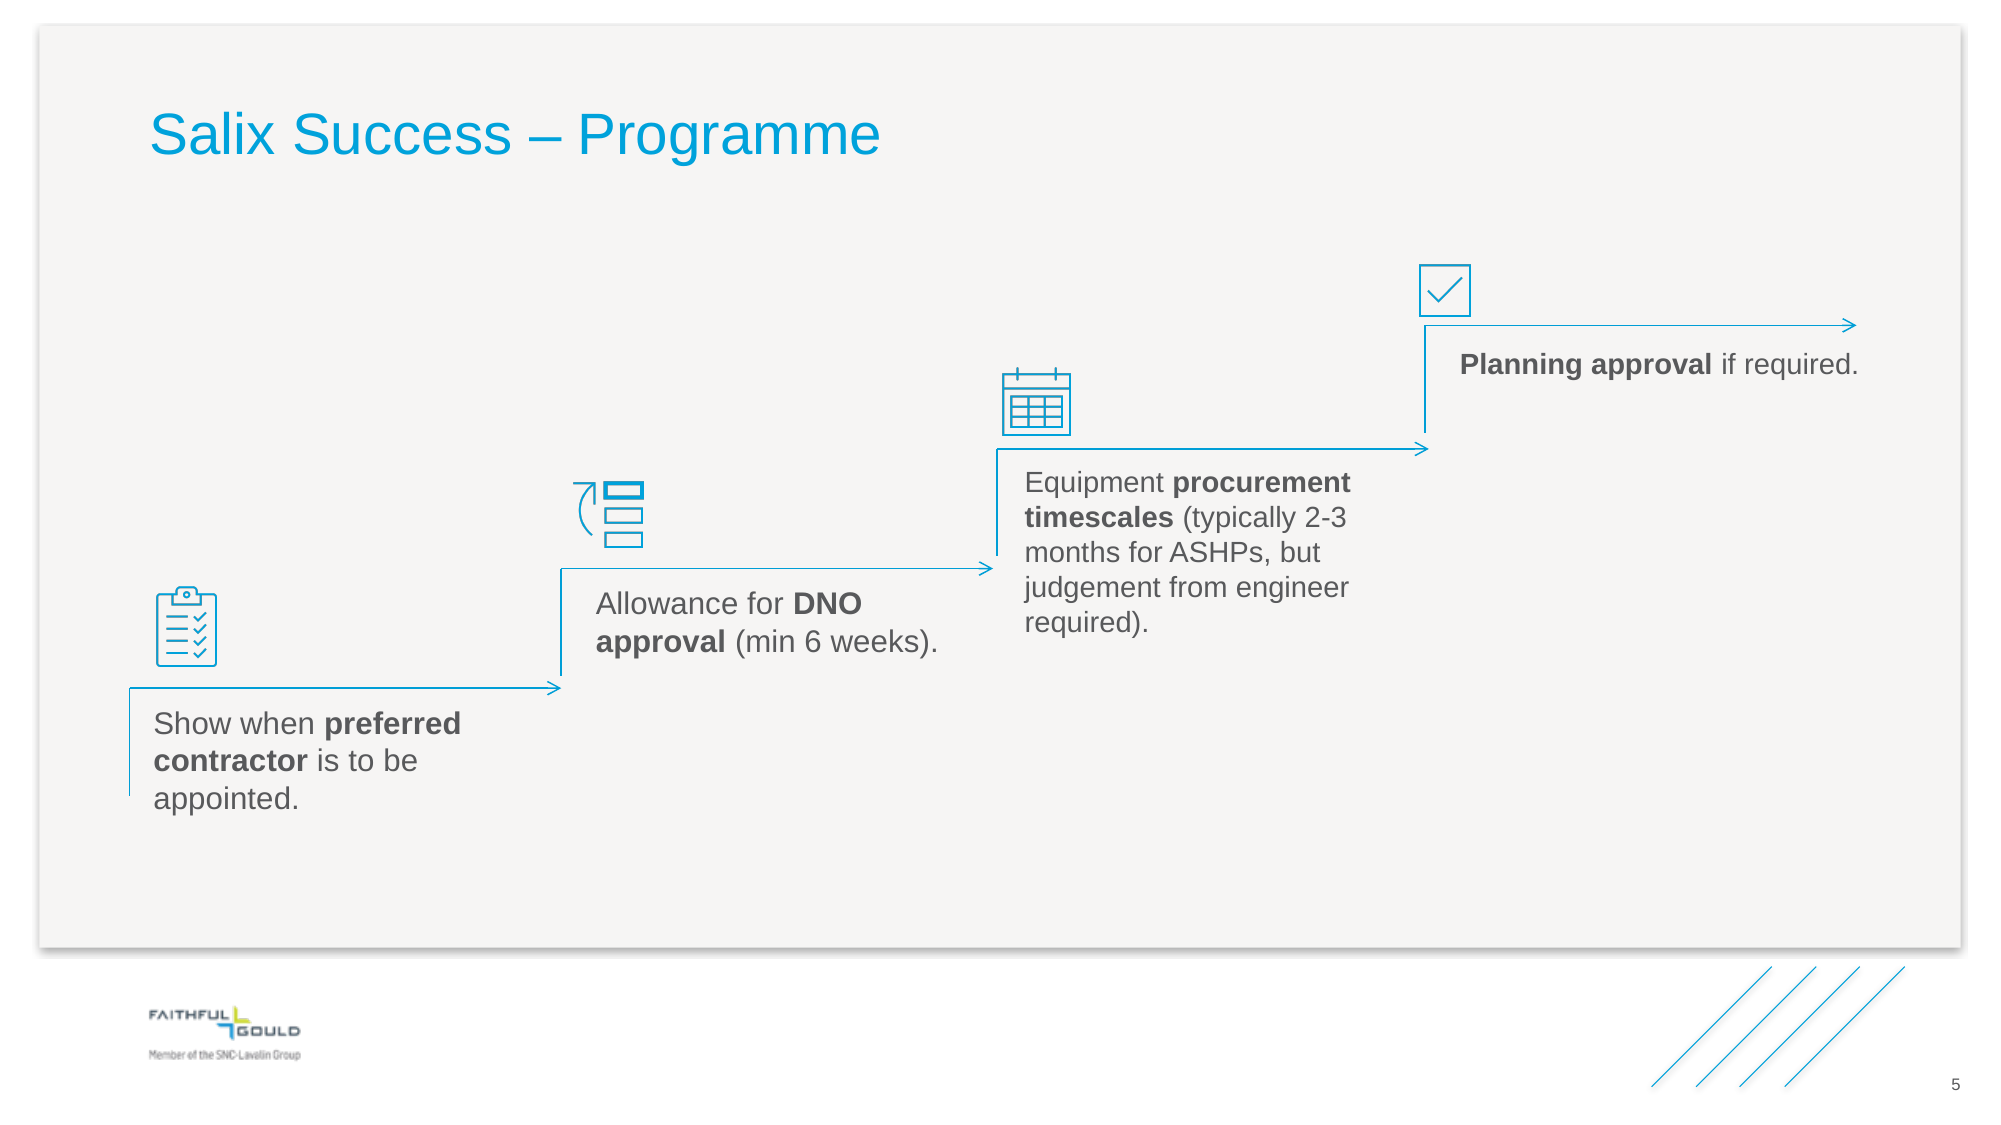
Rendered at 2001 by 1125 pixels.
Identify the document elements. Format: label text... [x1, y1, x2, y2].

title Salix Success – Programme [149, 60, 1851, 212]
picture [1784, 966, 1906, 1088]
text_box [1396, 242, 2000, 433]
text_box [129, 578, 562, 825]
picture [1739, 966, 1861, 1088]
slide_number 5 [1882, 1063, 1961, 1095]
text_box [559, 466, 1002, 677]
picture [1651, 966, 1773, 1088]
picture [140, 978, 315, 1074]
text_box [988, 353, 1431, 649]
